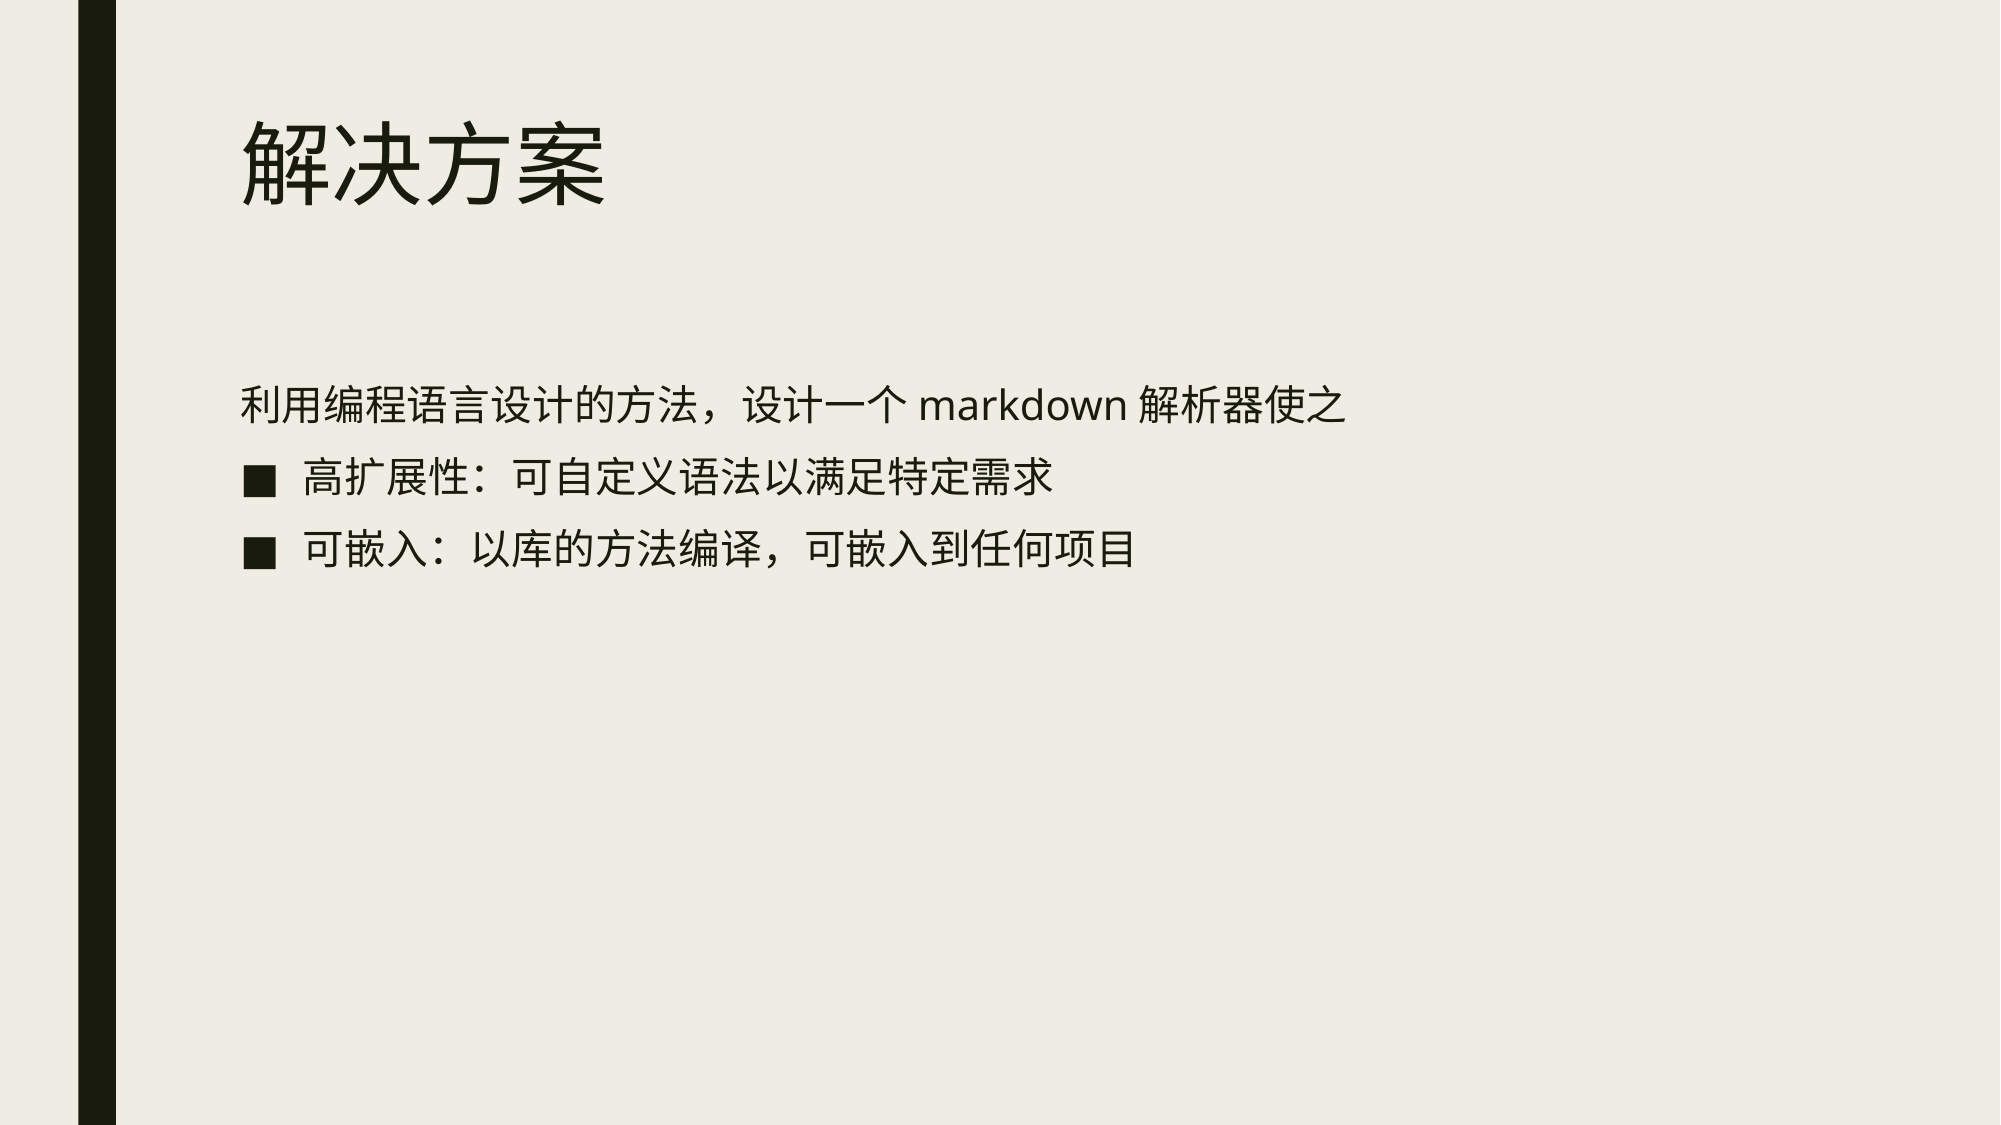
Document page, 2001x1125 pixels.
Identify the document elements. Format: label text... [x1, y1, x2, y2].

list 利用编程语言设计的方法，设计一个markdown解析器使之 高扩展性：可自定义语法以满足特定需求 可嵌入：以库的方法编译，可嵌入到任何项目 [225, 375, 1800, 722]
title 解决方案 [225, 112, 1800, 357]
